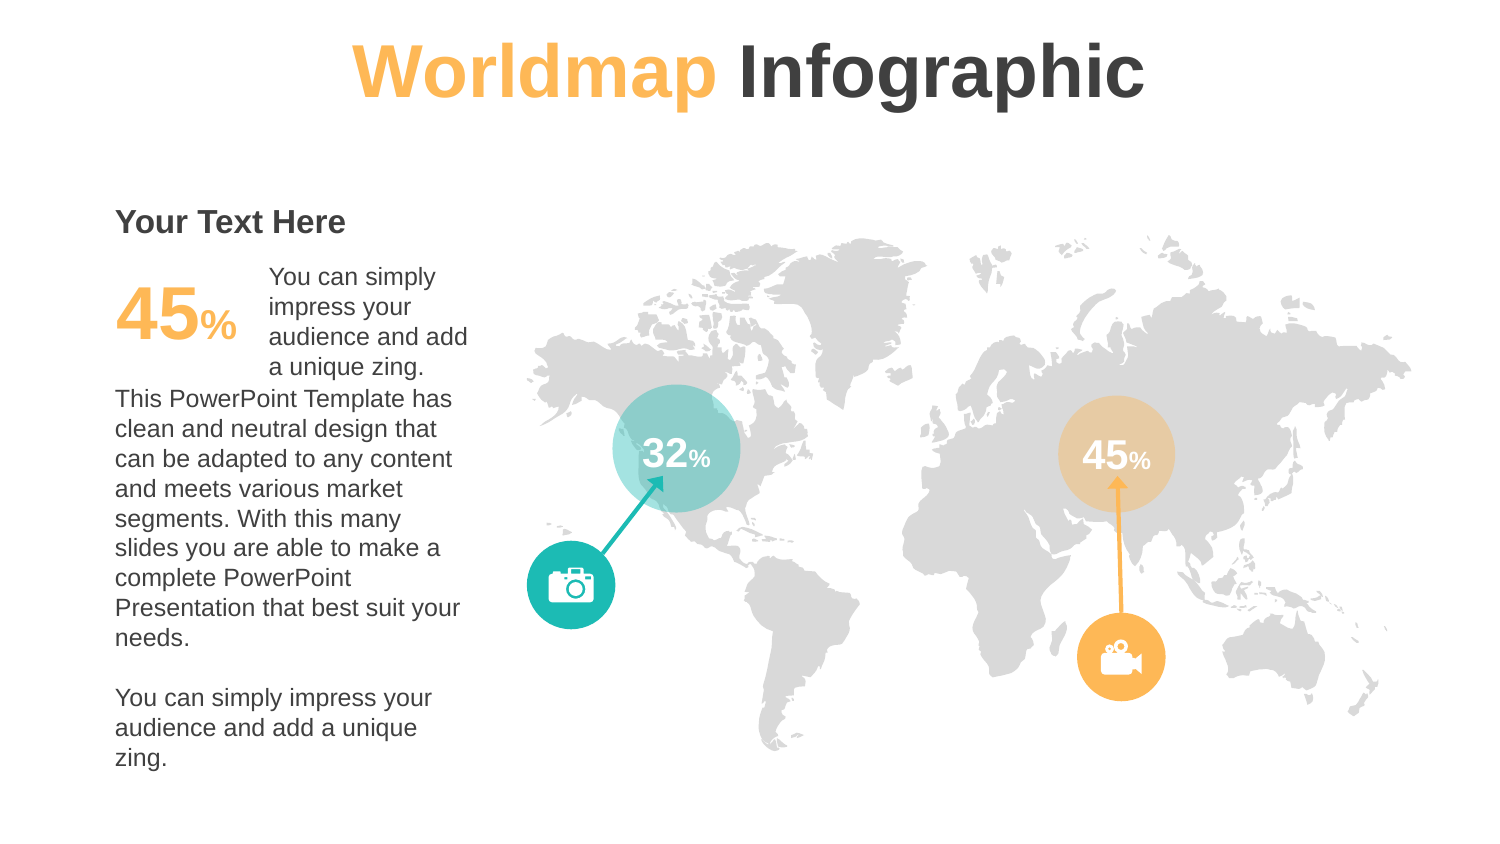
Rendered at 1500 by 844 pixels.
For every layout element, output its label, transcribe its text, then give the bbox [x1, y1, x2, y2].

text_box This PowerPoint Template has clean and neutral design that can be adapted to any content and meets various market segments. With this many slides you are able to make a complete PowerPoint Presentation that best suit your needs. You can simply impress your audience and add a unique zing. [100, 374, 487, 779]
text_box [1117, 475, 1122, 613]
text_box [602, 475, 663, 554]
text_box Your Text Here [100, 193, 416, 248]
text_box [526, 234, 1412, 752]
title Worldmap Infographic [0, 4, 1500, 132]
text_box You can simply impress your audience and add a unique zing. [253, 252, 487, 388]
text_box 45% [100, 257, 254, 362]
